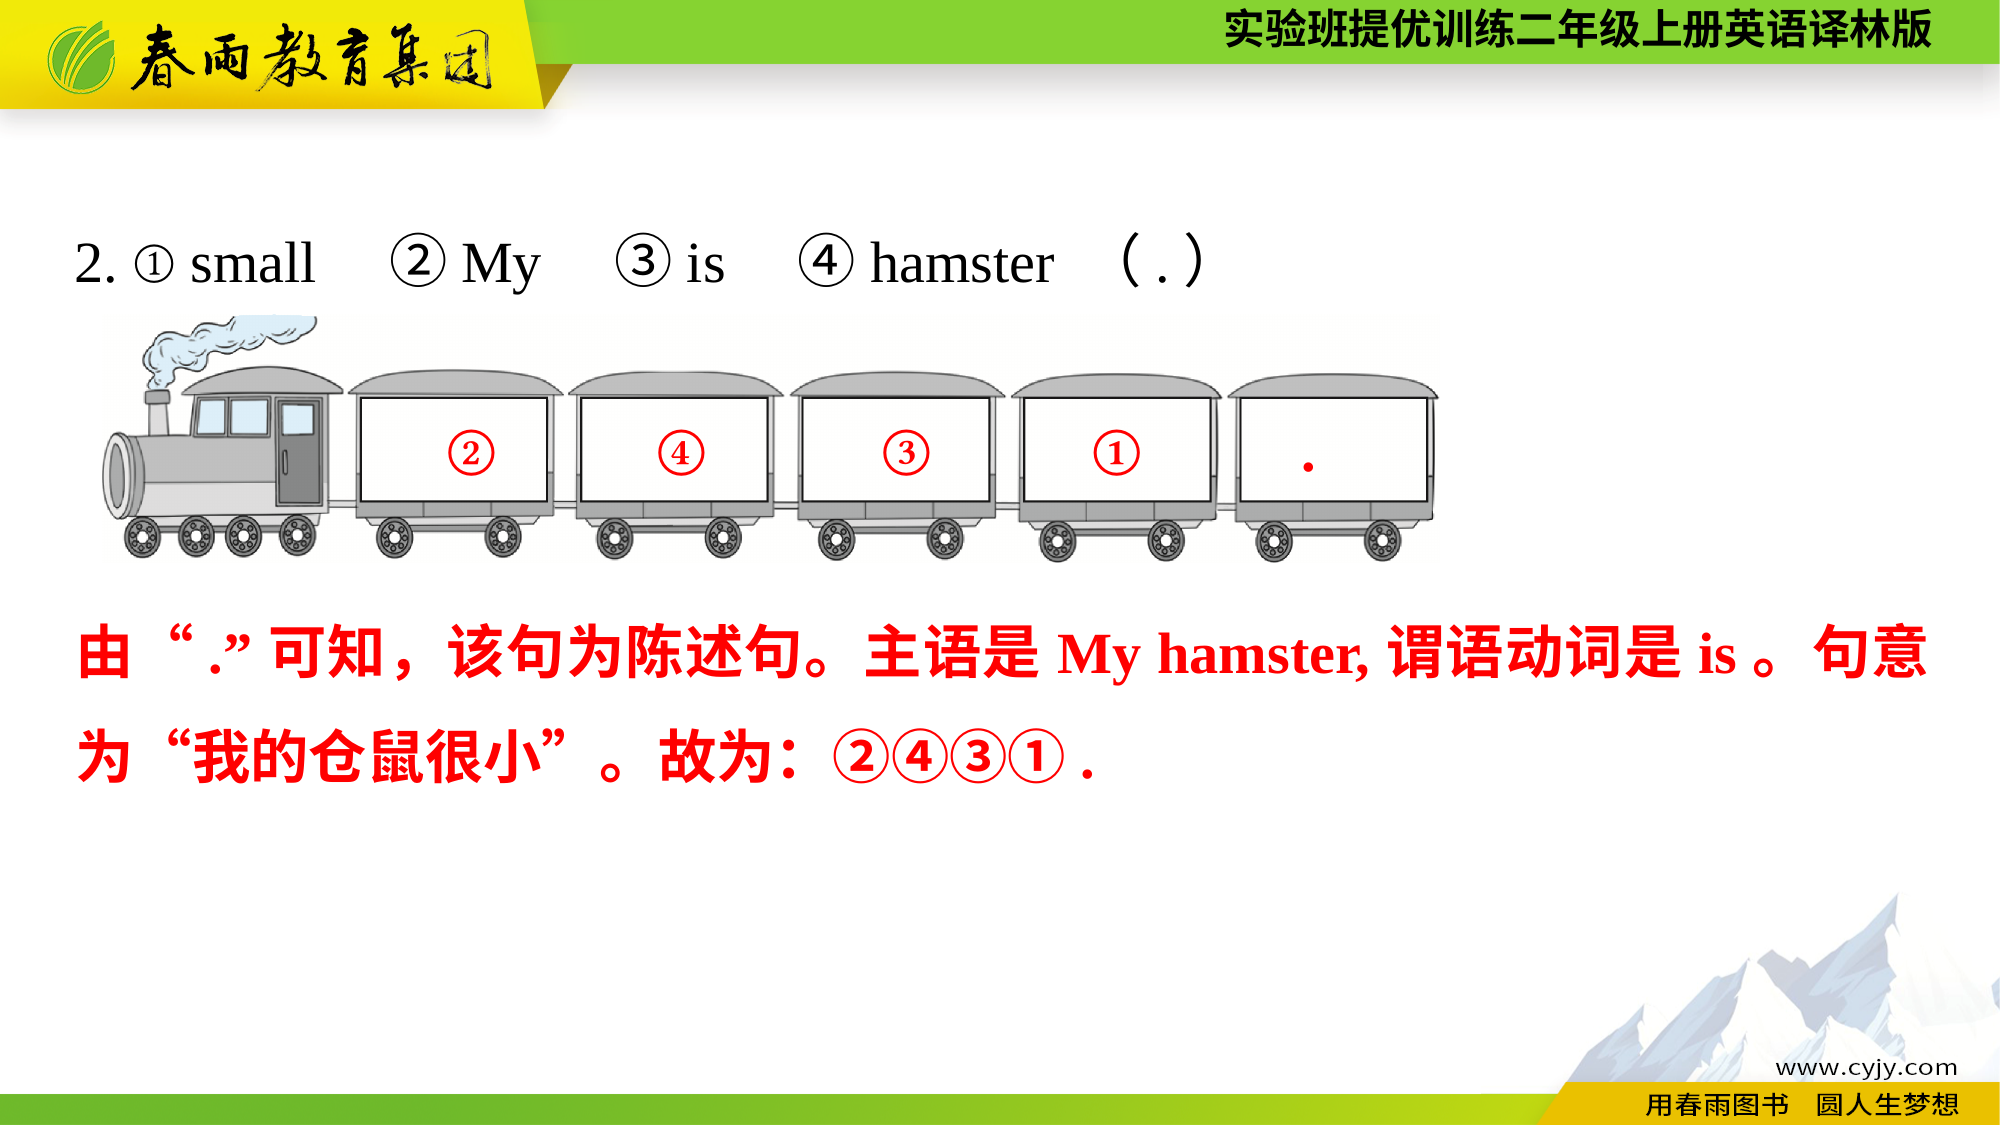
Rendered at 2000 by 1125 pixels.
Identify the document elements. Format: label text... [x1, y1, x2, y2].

picture [0, 0, 2000, 1125]
list 2. ①small ②My ③is ④hamster （.） [59, 181, 1944, 290]
text_box 由“.”可知，该句为陈述句。主语是My hamster,谓语动词是is。句意为“我的仓鼠很小”。故为：②④③①. [60, 573, 1945, 798]
